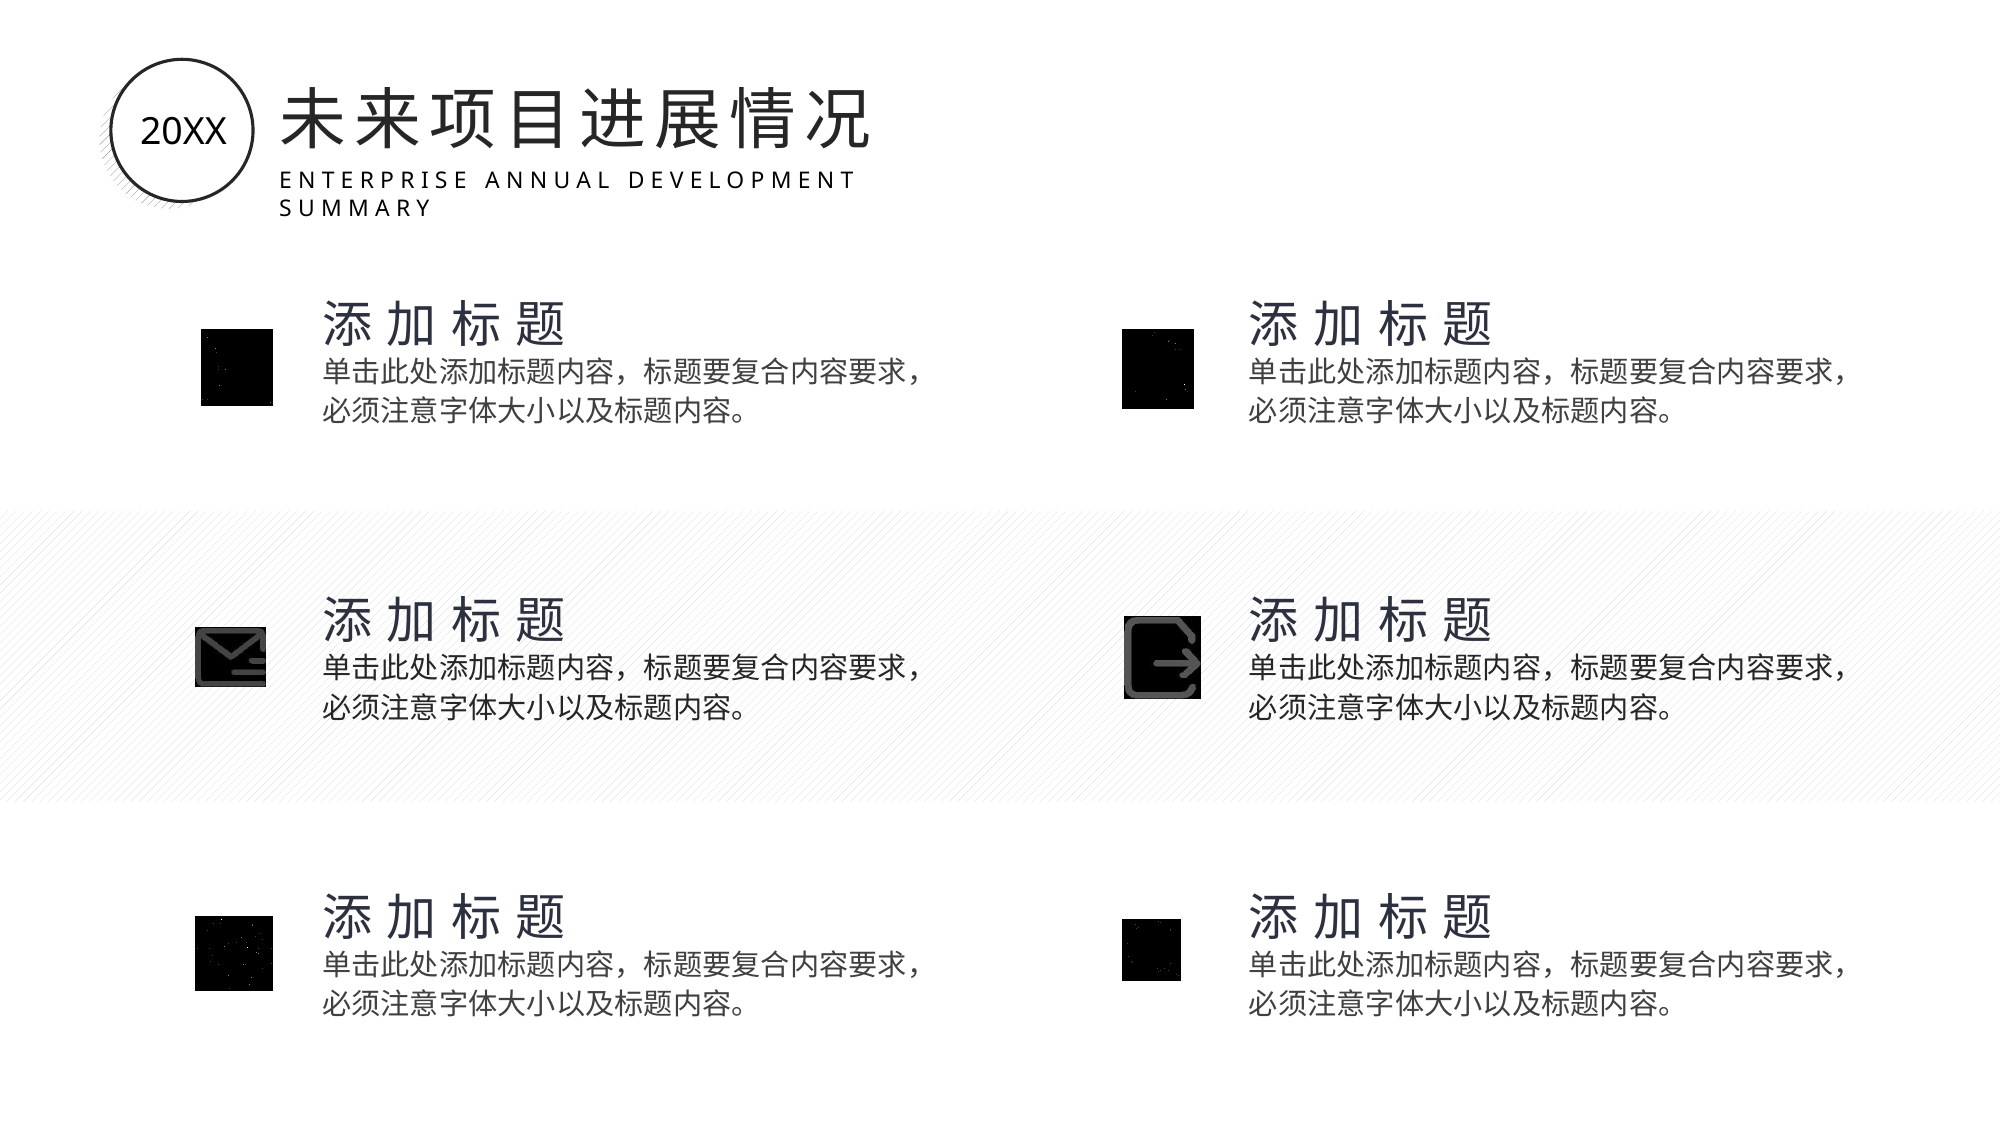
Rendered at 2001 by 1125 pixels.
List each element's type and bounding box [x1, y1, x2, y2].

text_box [0, 510, 2000, 803]
text_box [1122, 284, 1852, 437]
text_box [201, 284, 925, 437]
text_box [99, 59, 254, 209]
text_box [195, 581, 925, 733]
text_box [195, 877, 925, 1030]
text_box [264, 69, 956, 230]
text_box [1122, 877, 1852, 1030]
text_box [1124, 581, 1852, 733]
